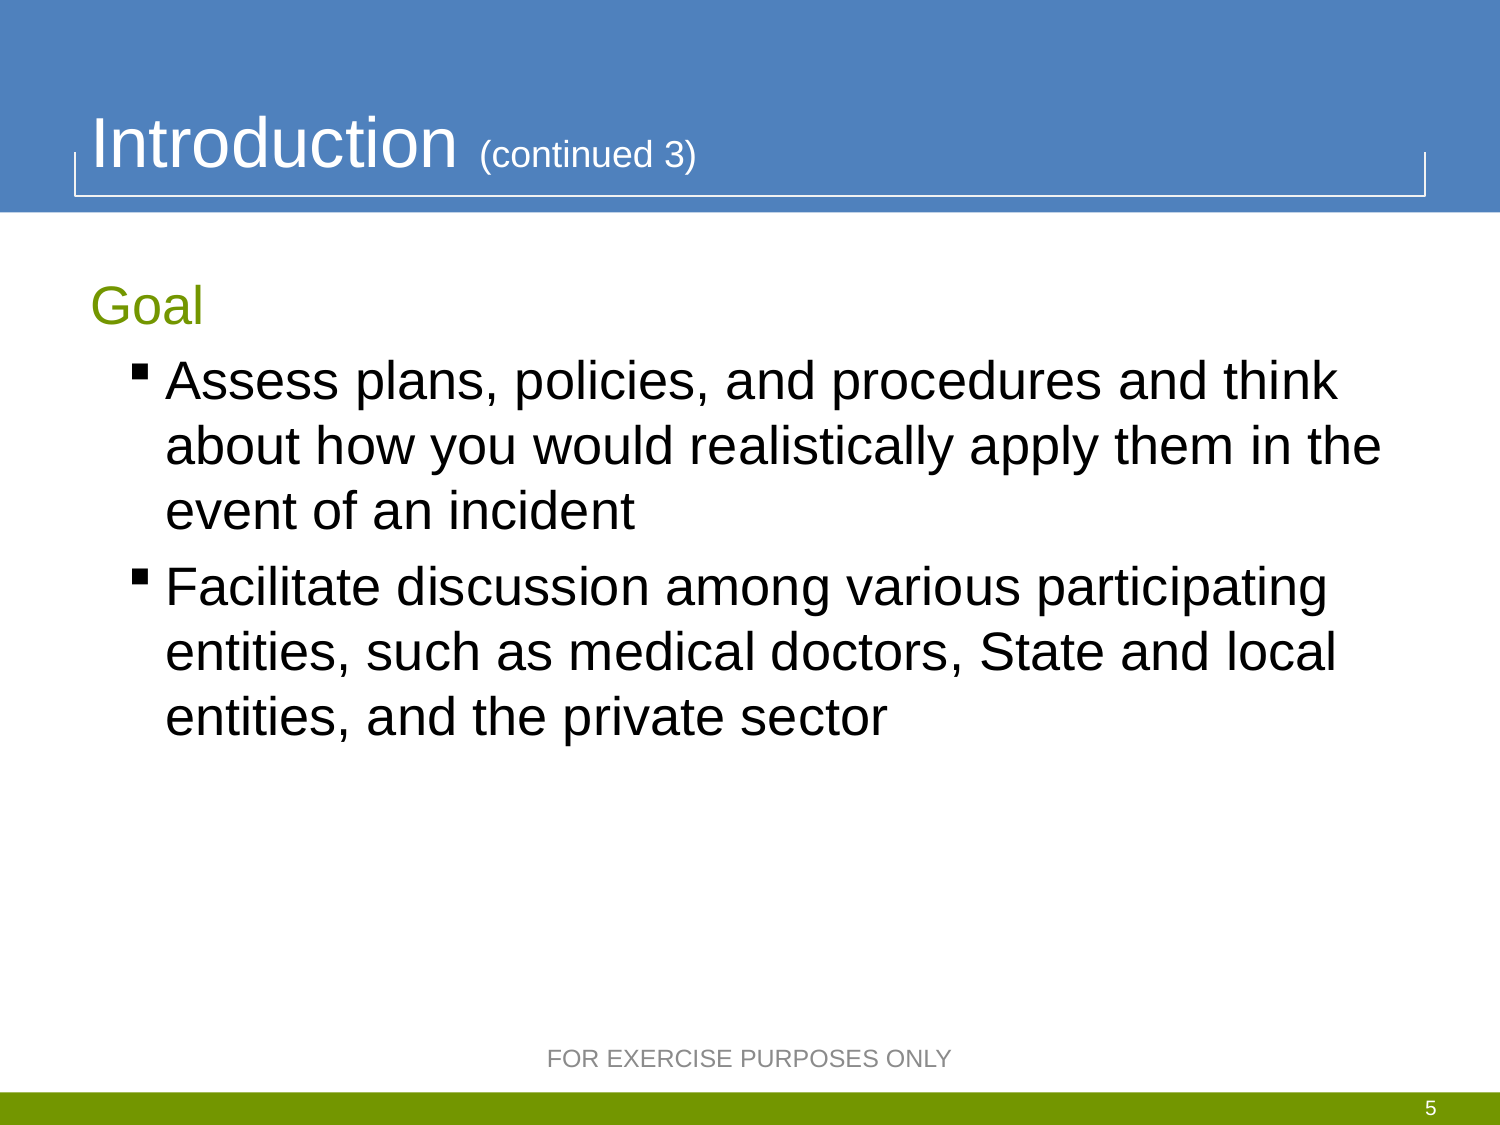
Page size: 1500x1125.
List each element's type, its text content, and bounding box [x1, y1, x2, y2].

title Introduction (continued 3) [74, 44, 1426, 233]
list Goal Assess plans, policies, and procedures and think about how you would realistically apply them in the event of an incident Facilitate discussion among various participating entities, such as medical doctors, State and local entities, and the private sector [74, 262, 1426, 1006]
footer FOR EXERCISE PURPOSES ONLY [512, 1042, 988, 1103]
